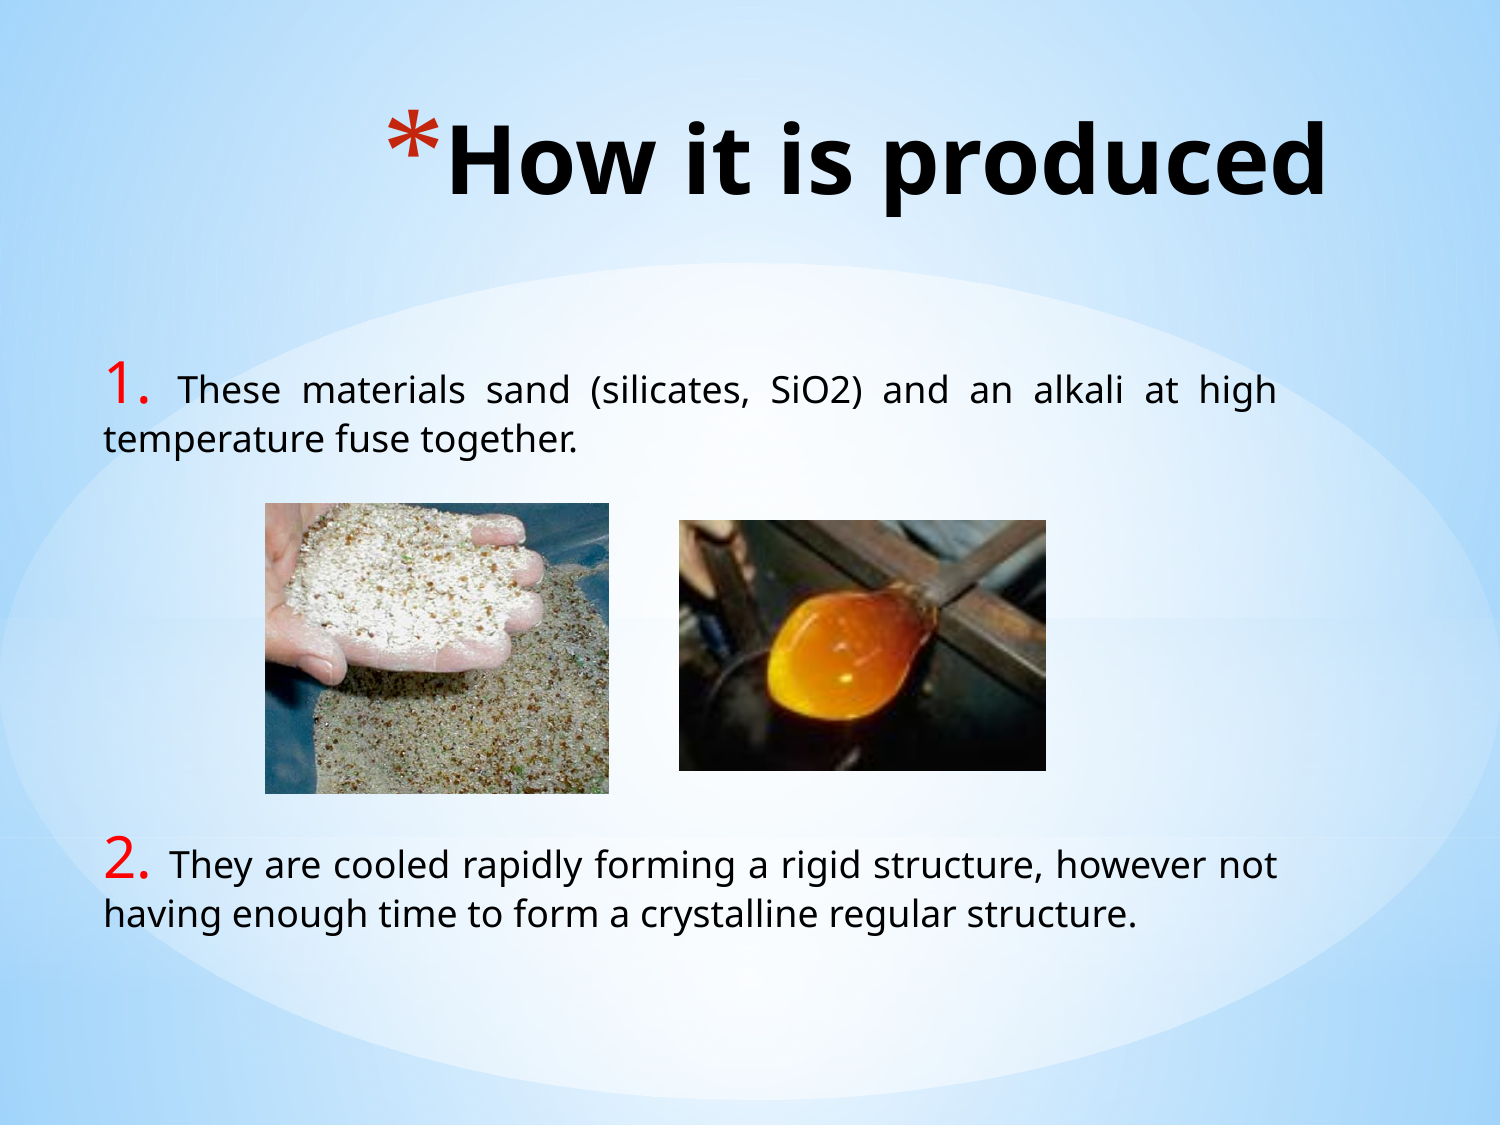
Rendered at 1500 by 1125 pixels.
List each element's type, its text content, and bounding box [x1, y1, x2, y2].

text_box 1. These materials sand (silicates, SiO2) and an alkali at high temperature fuse together. 2. They are cooled rapidly forming a rigid structure, however not having enough time to form a crystalline regular structure. [88, 337, 1294, 943]
picture [265, 503, 609, 794]
picture [678, 520, 1046, 771]
title How it is produced [277, 91, 1346, 279]
